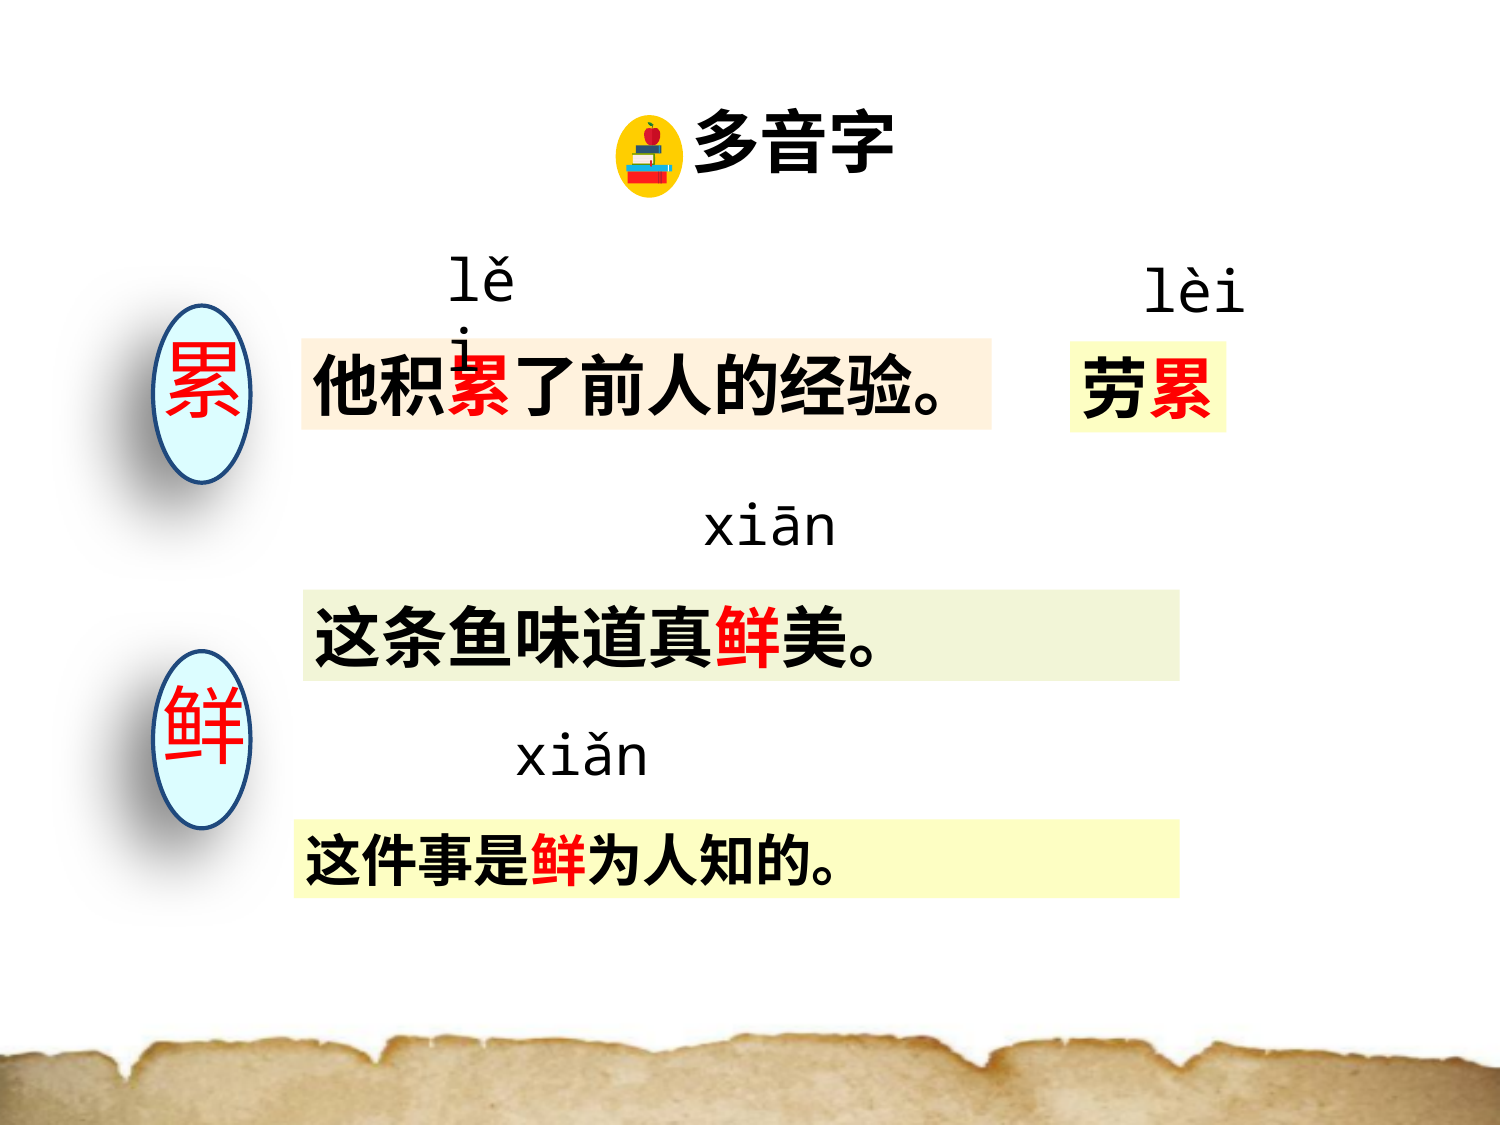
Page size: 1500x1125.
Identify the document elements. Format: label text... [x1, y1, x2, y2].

text_box 多音字 [682, 94, 940, 186]
text_box 他积累了前人的经验。 [301, 338, 992, 430]
text_box 这件事是鲜为人知的。 [293, 819, 1180, 899]
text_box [149, 650, 251, 829]
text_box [615, 114, 684, 198]
text_box lěi [434, 237, 561, 389]
text_box xiān [690, 483, 989, 563]
text_box lèi [1131, 248, 1260, 330]
text_box xiǎn [503, 713, 661, 793]
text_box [149, 305, 251, 483]
text_box 劳累 [1070, 341, 1227, 433]
picture [0, 987, 1500, 1125]
text_box 这条鱼味道真鲜美。 [303, 589, 1180, 681]
